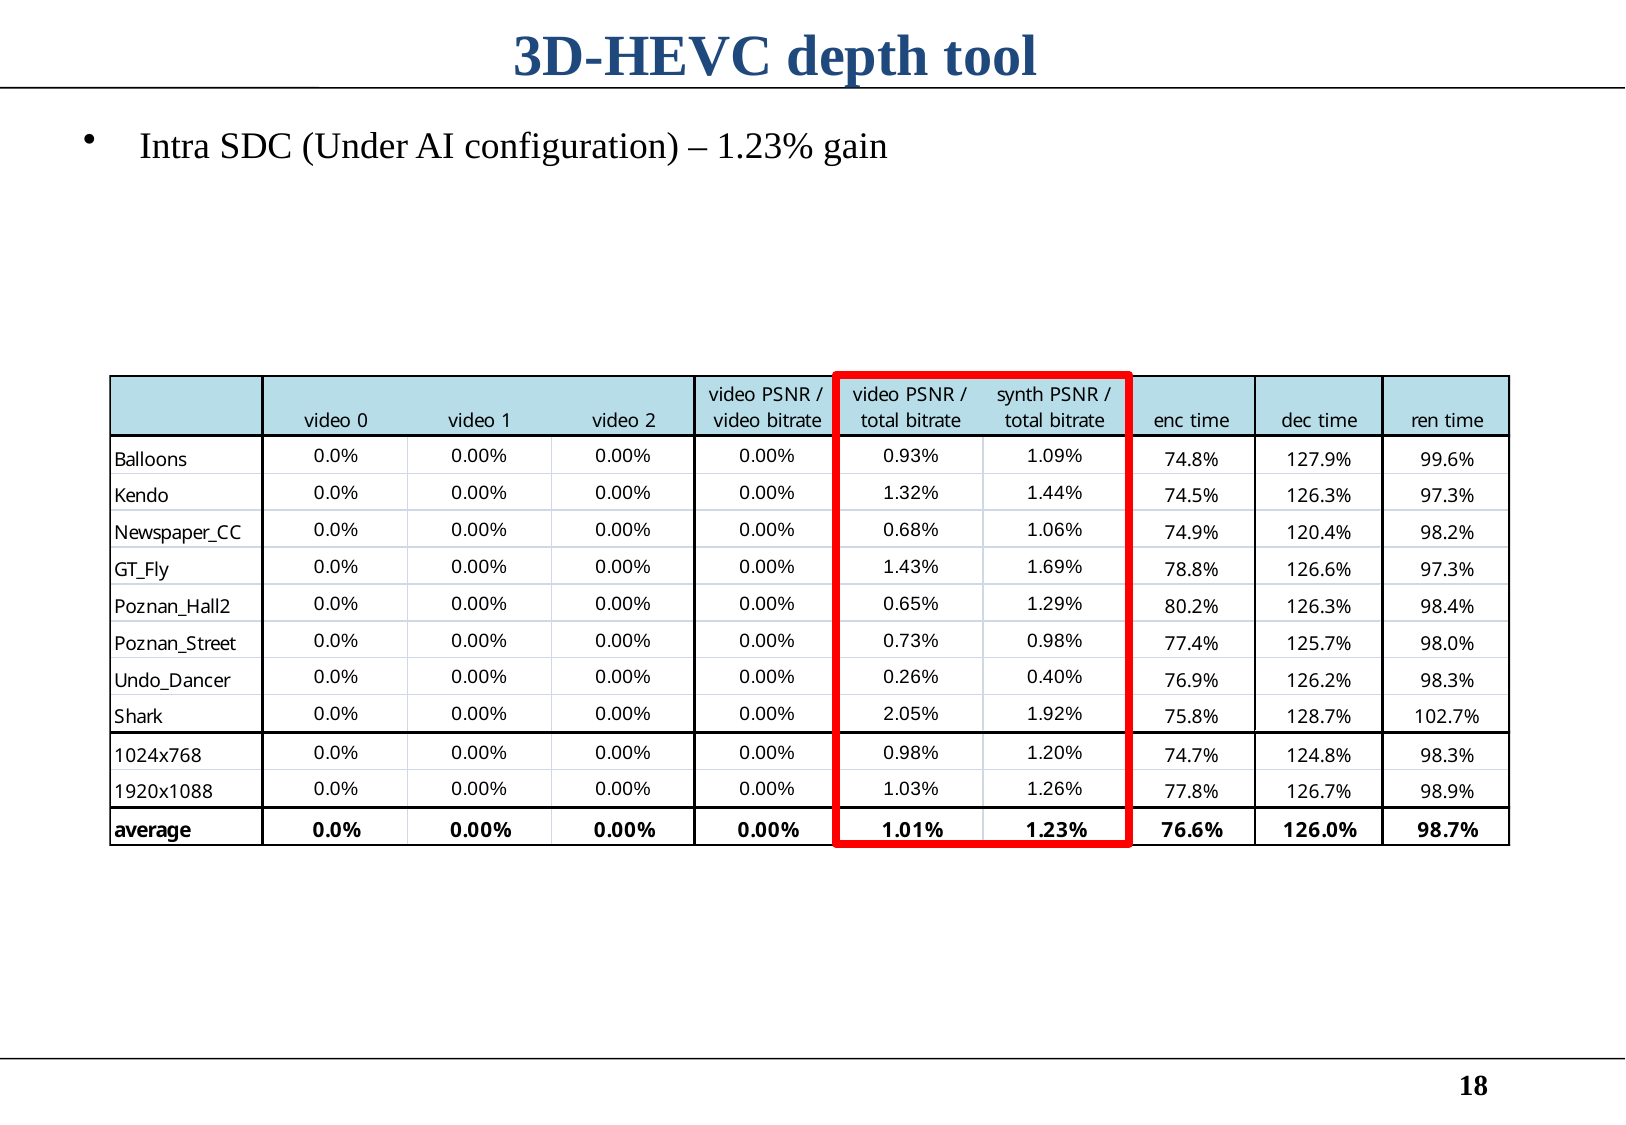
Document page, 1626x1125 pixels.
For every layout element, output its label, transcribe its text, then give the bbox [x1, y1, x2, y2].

picture [109, 374, 1512, 848]
title 3D-HEVC depth tool [68, 9, 1484, 94]
slide_number 18 [1403, 1058, 1544, 1106]
list Intra SDC (Under AI configuration) – 1.23% gain [68, 113, 1544, 1005]
